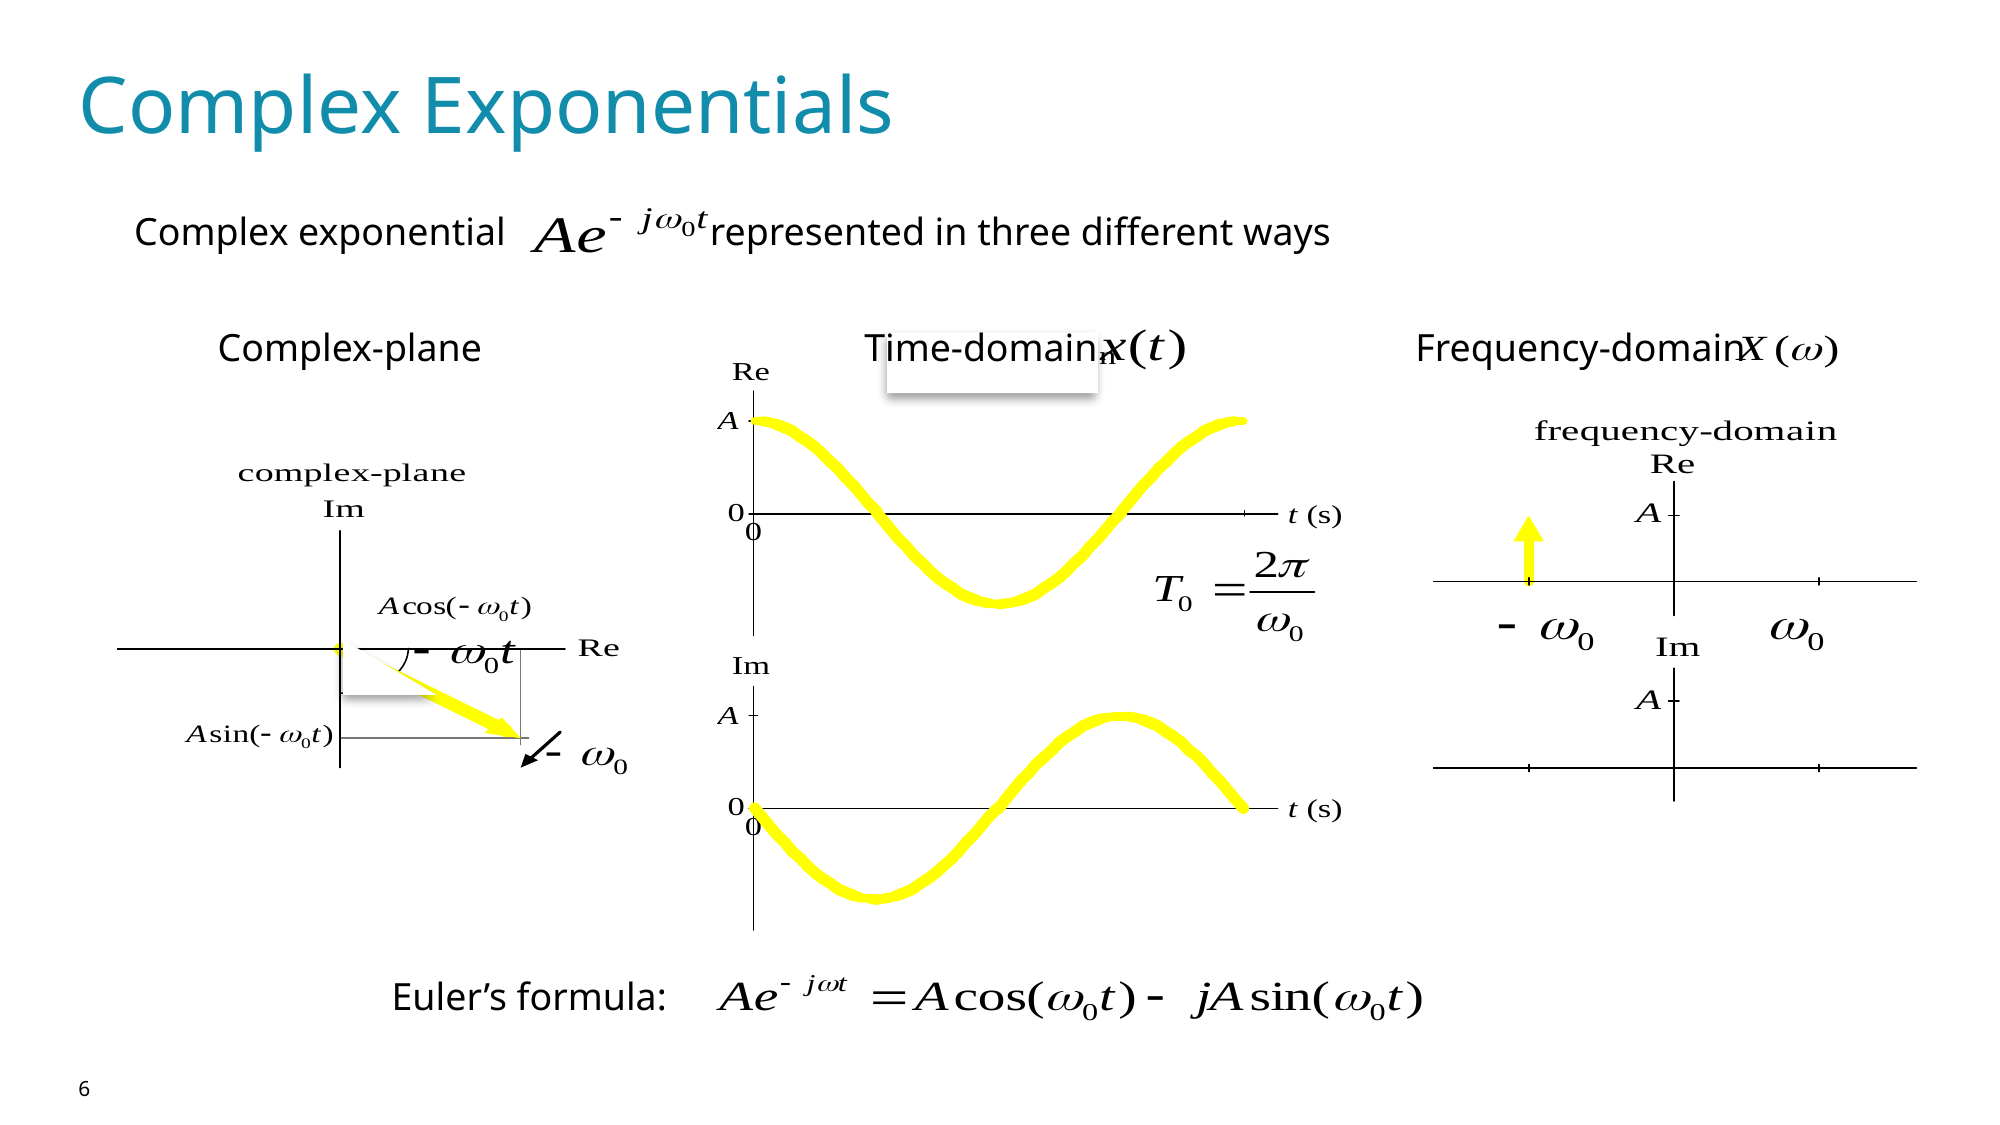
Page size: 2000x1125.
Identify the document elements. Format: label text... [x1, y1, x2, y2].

text_box Complex exponential represented in three different ways [119, 200, 512, 261]
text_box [178, 716, 341, 755]
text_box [1088, 319, 1198, 380]
picture [717, 341, 1343, 932]
text_box Euler’s formula: [376, 965, 682, 1026]
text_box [537, 727, 639, 785]
picture [116, 459, 623, 769]
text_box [370, 589, 538, 628]
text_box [1725, 327, 1849, 376]
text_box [404, 640, 528, 684]
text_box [1147, 541, 1326, 650]
text_box Complex exponential represented in three different ways [727, 200, 1348, 261]
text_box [706, 965, 1435, 1032]
text_box Complex-plane [202, 316, 498, 377]
text_box Time-domain [849, 316, 1113, 340]
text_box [518, 196, 724, 266]
picture [1432, 415, 1919, 803]
title Complex Exponentials [78, 55, 1910, 150]
text_box Frequency-domain [1400, 316, 1761, 377]
